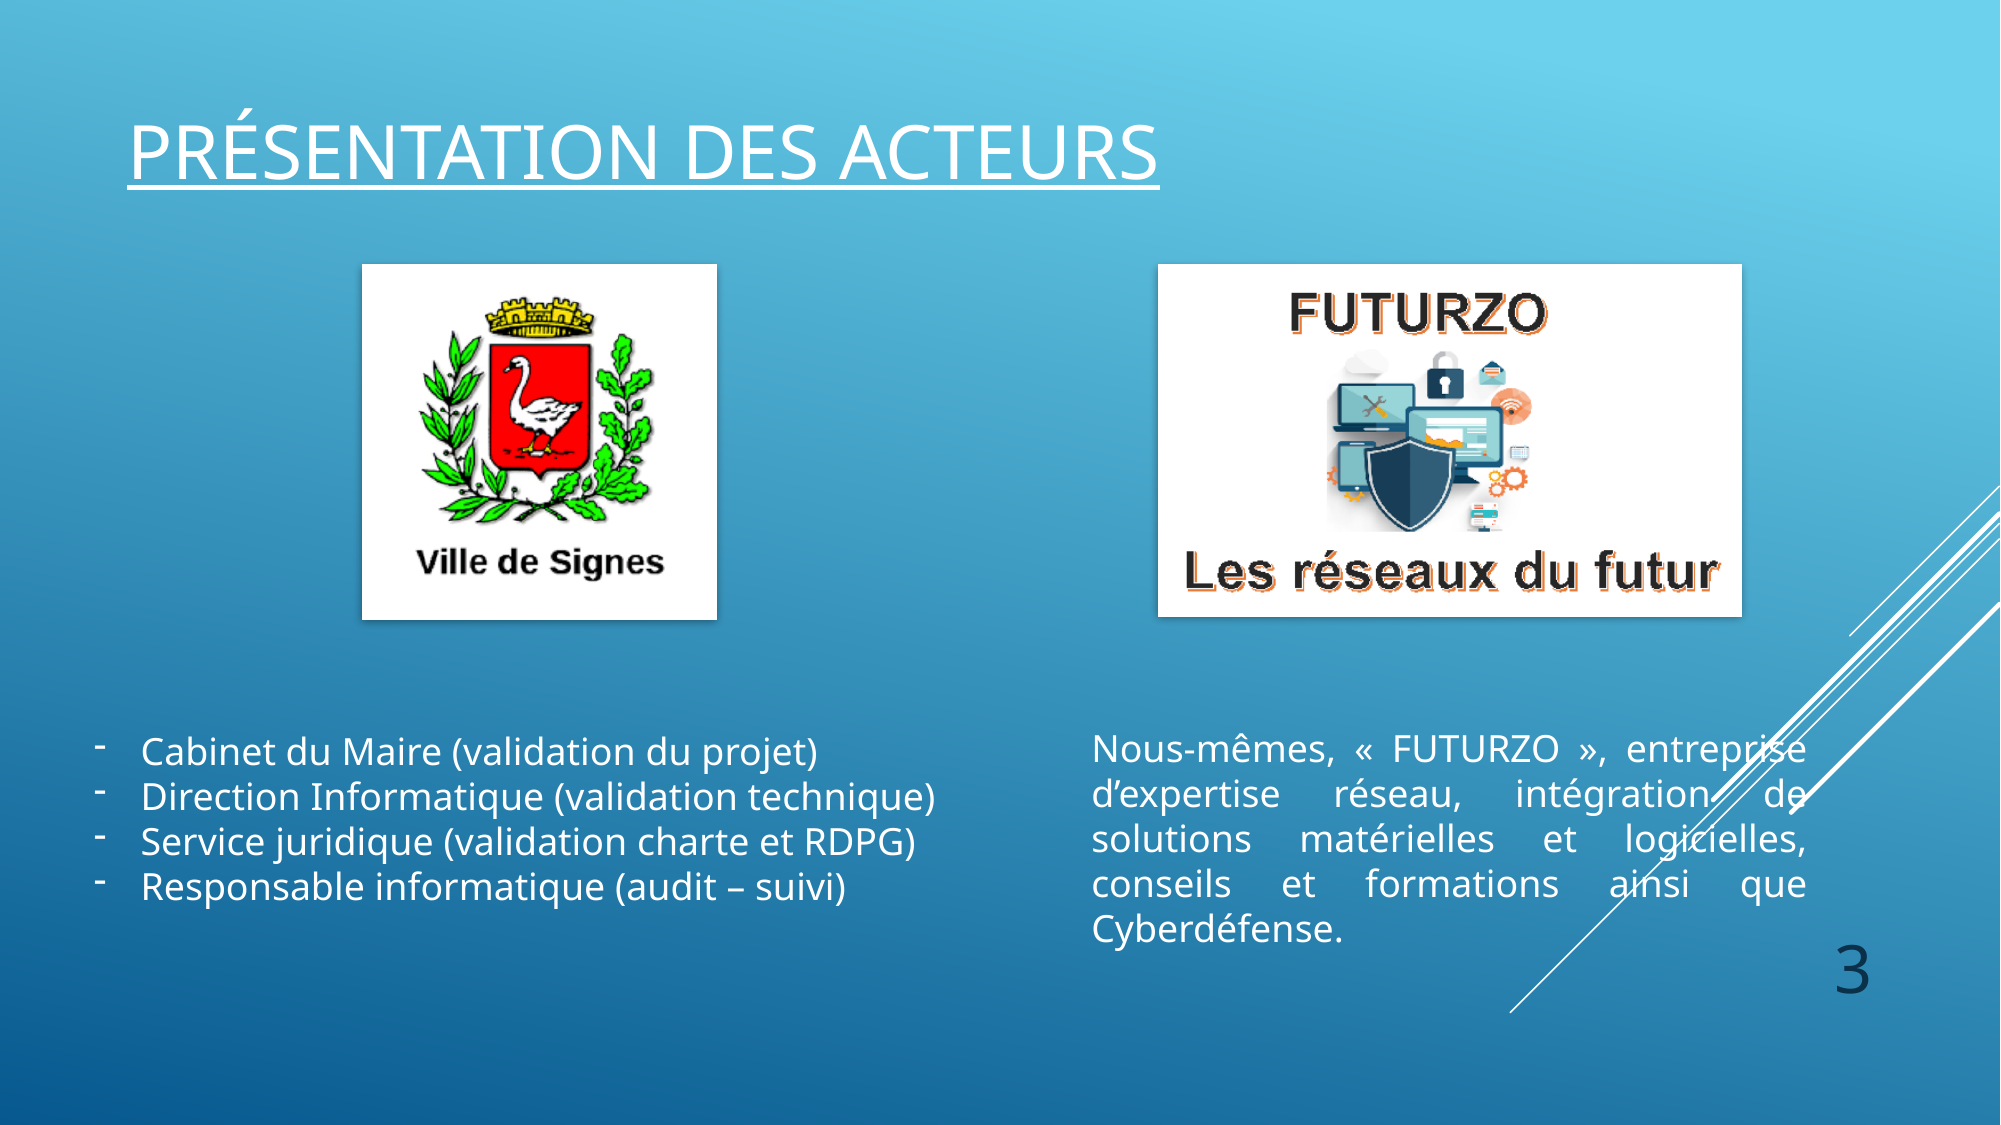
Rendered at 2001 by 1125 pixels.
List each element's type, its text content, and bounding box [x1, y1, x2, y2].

slide_number 3 [1700, 915, 1888, 1025]
text_box Nous-mêmes, « FUTURZO », entreprise d’expertise réseau, intégration de solutions matérielles et logicielles, conseils et formations ainsi que Cyberdéfense. [1076, 717, 1823, 958]
picture [1171, 278, 1728, 603]
picture [376, 278, 703, 606]
title Présentation des Acteurs [112, 85, 1513, 214]
text_box Cabinet du Maire (validation du projet) Direction Informatique (validation technique) Service juridique (validation charte et RDPG) Responsable informatique (audit – suivi) [79, 720, 1000, 915]
